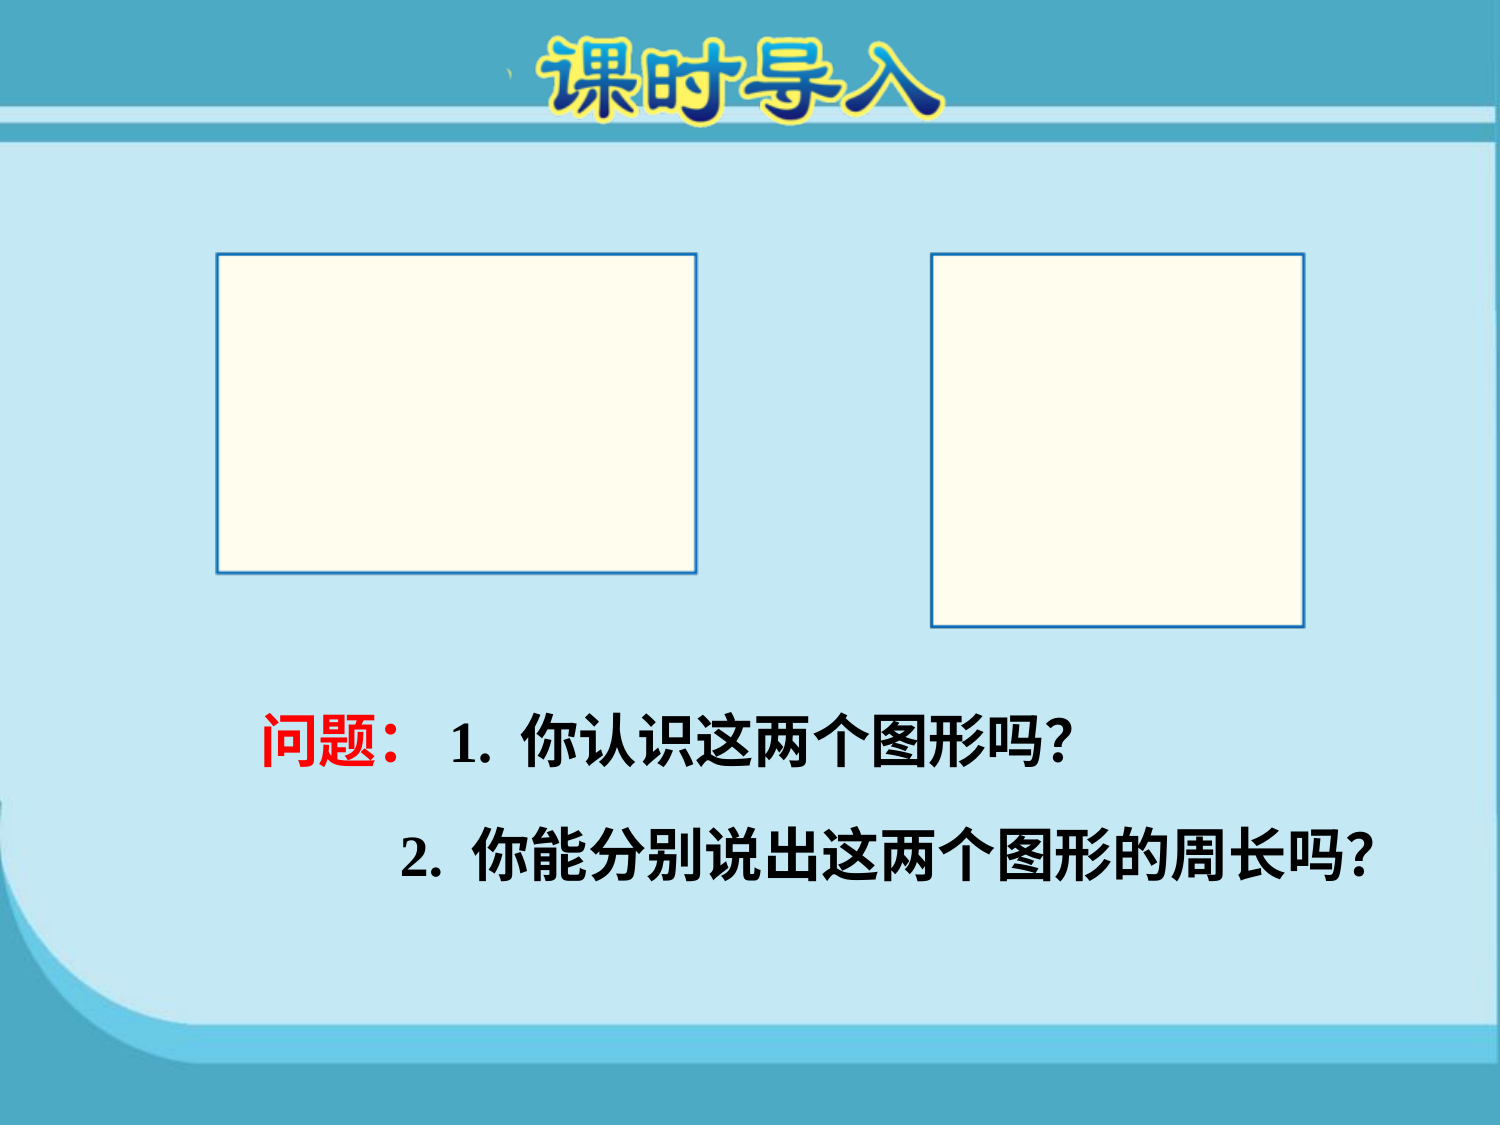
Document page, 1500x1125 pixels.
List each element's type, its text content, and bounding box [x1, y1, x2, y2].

text_box 问题：1. 你认识这两个图形吗？ [81, 682, 1160, 782]
text_box 2. 你能分别说出这两个图形的周长吗？ [243, 797, 1423, 896]
picture [0, 0, 1500, 1125]
